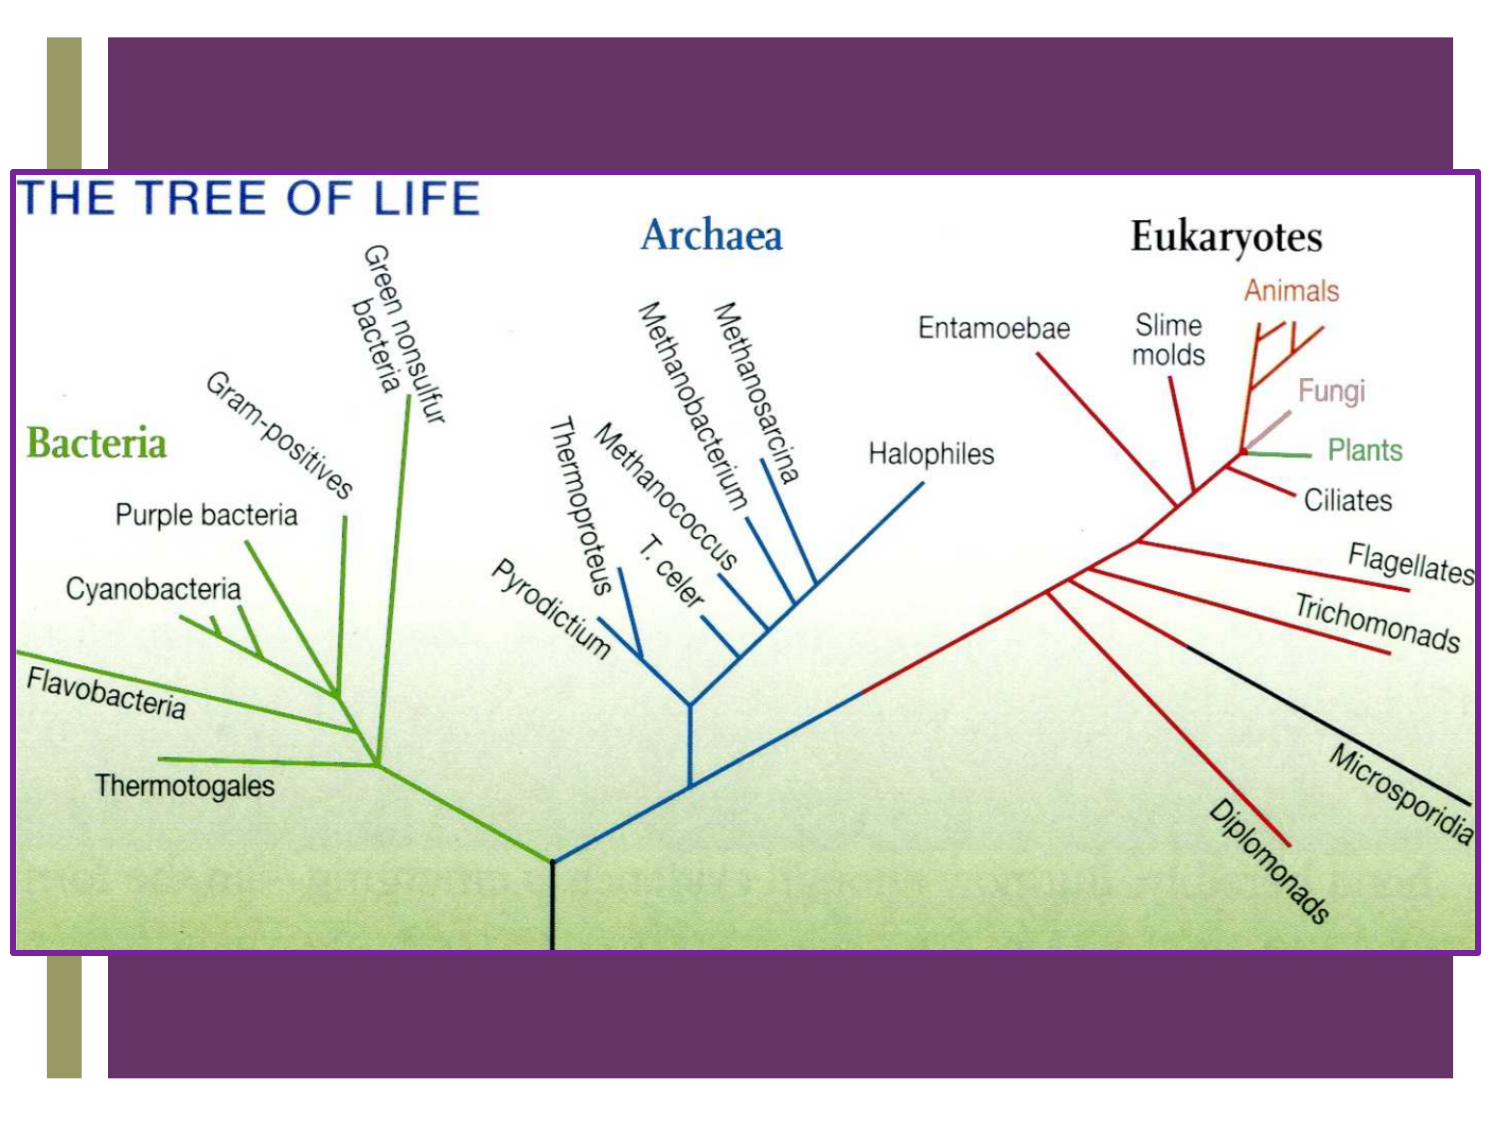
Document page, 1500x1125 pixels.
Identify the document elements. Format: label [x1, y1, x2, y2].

list [15, 174, 1476, 951]
